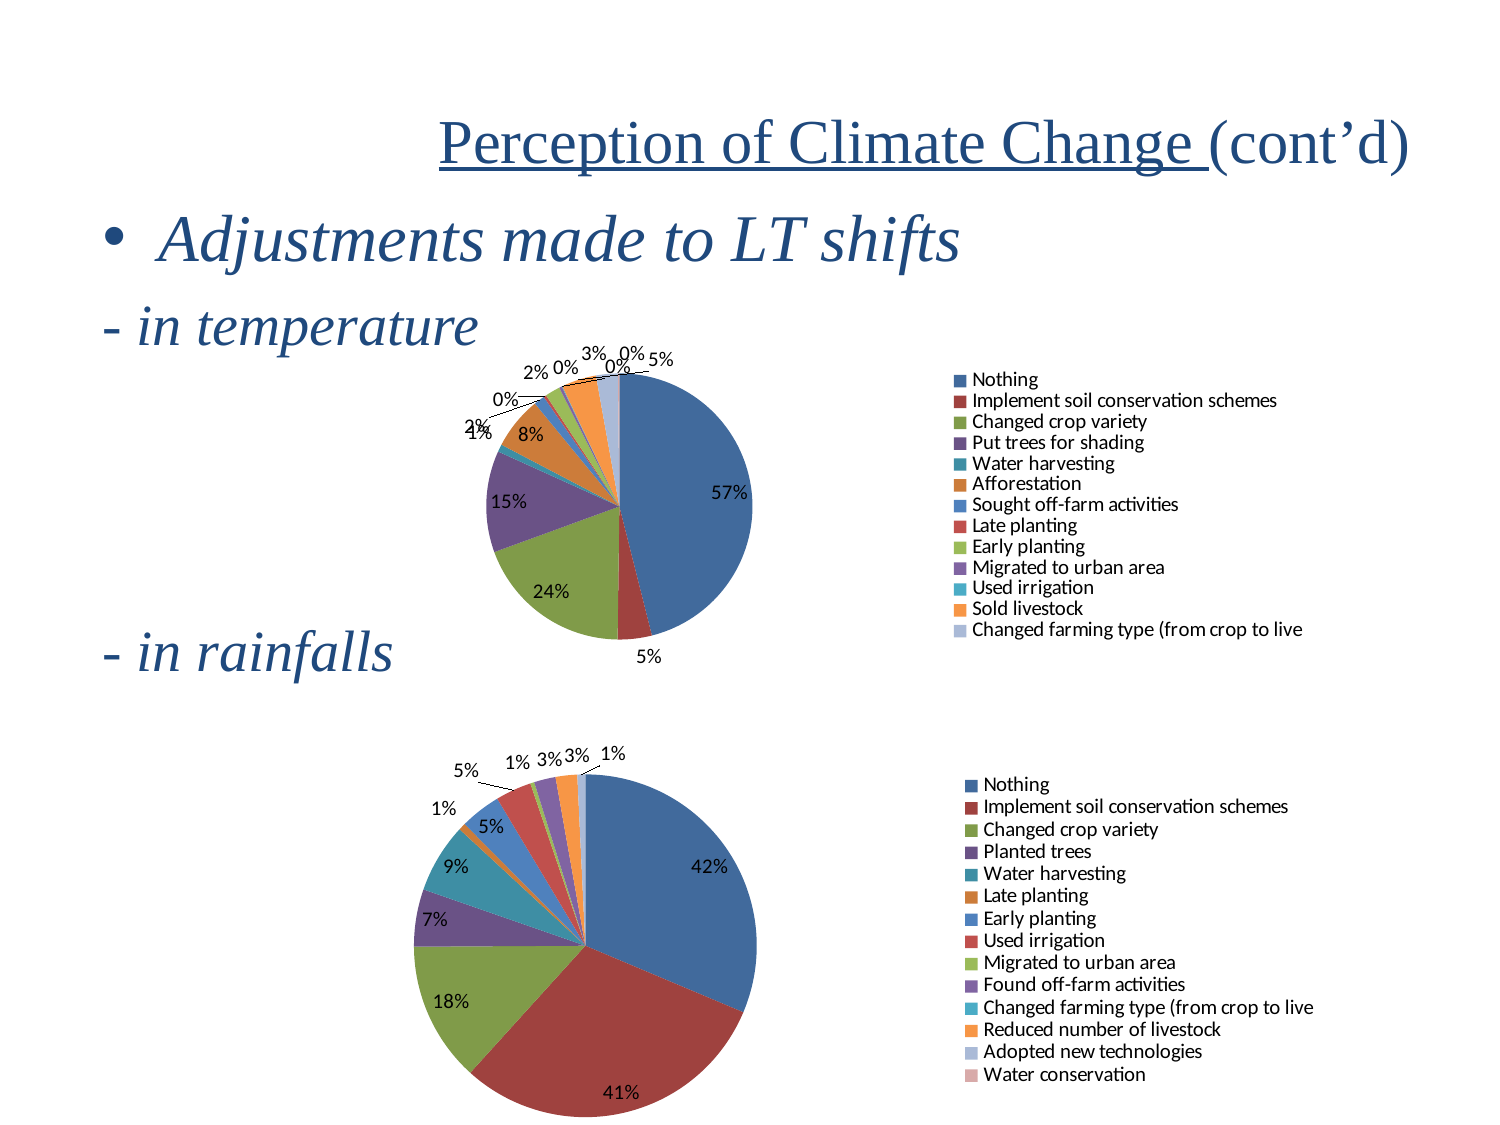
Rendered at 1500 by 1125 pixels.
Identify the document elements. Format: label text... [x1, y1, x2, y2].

chart [124, 337, 1463, 676]
title Perception of Climate Change (cont’d) [75, 45, 1425, 233]
chart [99, 737, 1413, 1125]
list Adjustments made to LT shifts - in temperature - in rainfalls [87, 187, 1438, 1013]
